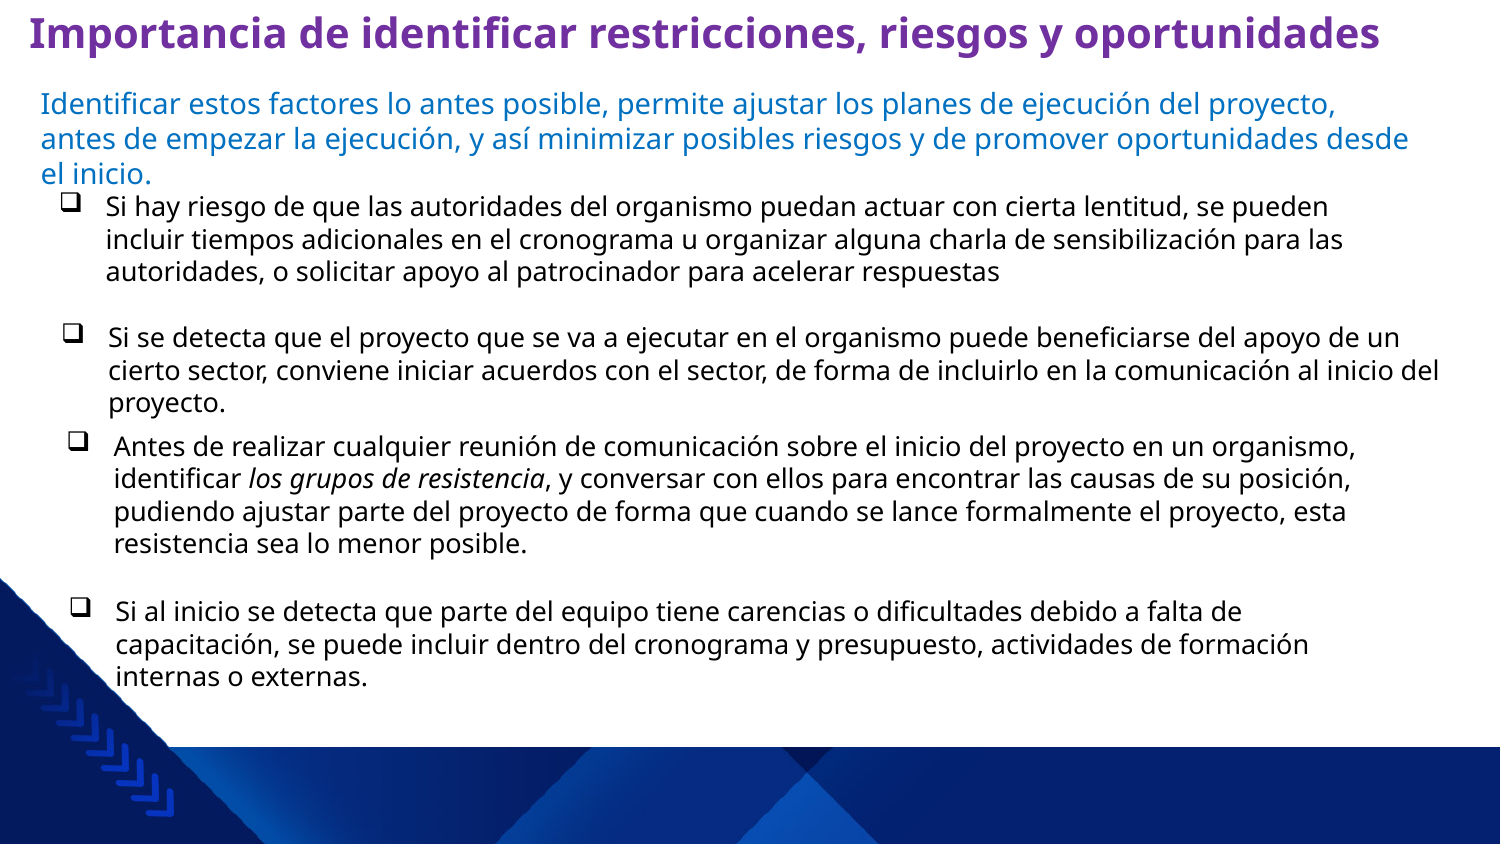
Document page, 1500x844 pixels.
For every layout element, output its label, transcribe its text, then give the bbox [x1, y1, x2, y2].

text_box Si al inicio se detecta que parte del equipo tiene carencias o dificultades debido a falta de capacitación, se puede incluir dentro del cronograma y presupuesto, actividades de formación internas o externas. [57, 589, 1401, 698]
text_box Si se detecta que el proyecto que se va a ejecutar en el organismo puede beneficiarse del apoyo de un cierto sector, conviene iniciar acuerdos con el sector, de forma de incluirlo en la comunicación al inicio del proyecto. [50, 314, 1488, 424]
text_box Antes de realizar cualquier reunión de comunicación sobre el inicio del proyecto en un organismo, identificar los grupos de resistencia, y conversar con ellos para encontrar las causas de su posición, pudiendo ajustar parte del proyecto de forma que cuando se lance formalmente el proyecto, esta resistencia sea lo menor posible. [55, 423, 1438, 565]
text_box Identificar estos factores lo antes posible, permite ajustar los planes de ejecución del proyecto, antes de empezar la ejecución, y así minimizar posibles riesgos y de promover oportunidades desde el inicio. [29, 79, 1429, 196]
picture [0, 0, 1500, 844]
title Importancia de identificar restricciones, riesgos y oportunidades [14, 0, 1405, 72]
text_box Si hay riesgo de que las autoridades del organismo puedan actuar con cierta lentitud, se pueden incluir tiempos adicionales en el cronograma u organizar alguna charla de sensibilización para las autoridades, o solicitar apoyo al patrocinador para acelerar respuestas [47, 196, 1376, 293]
